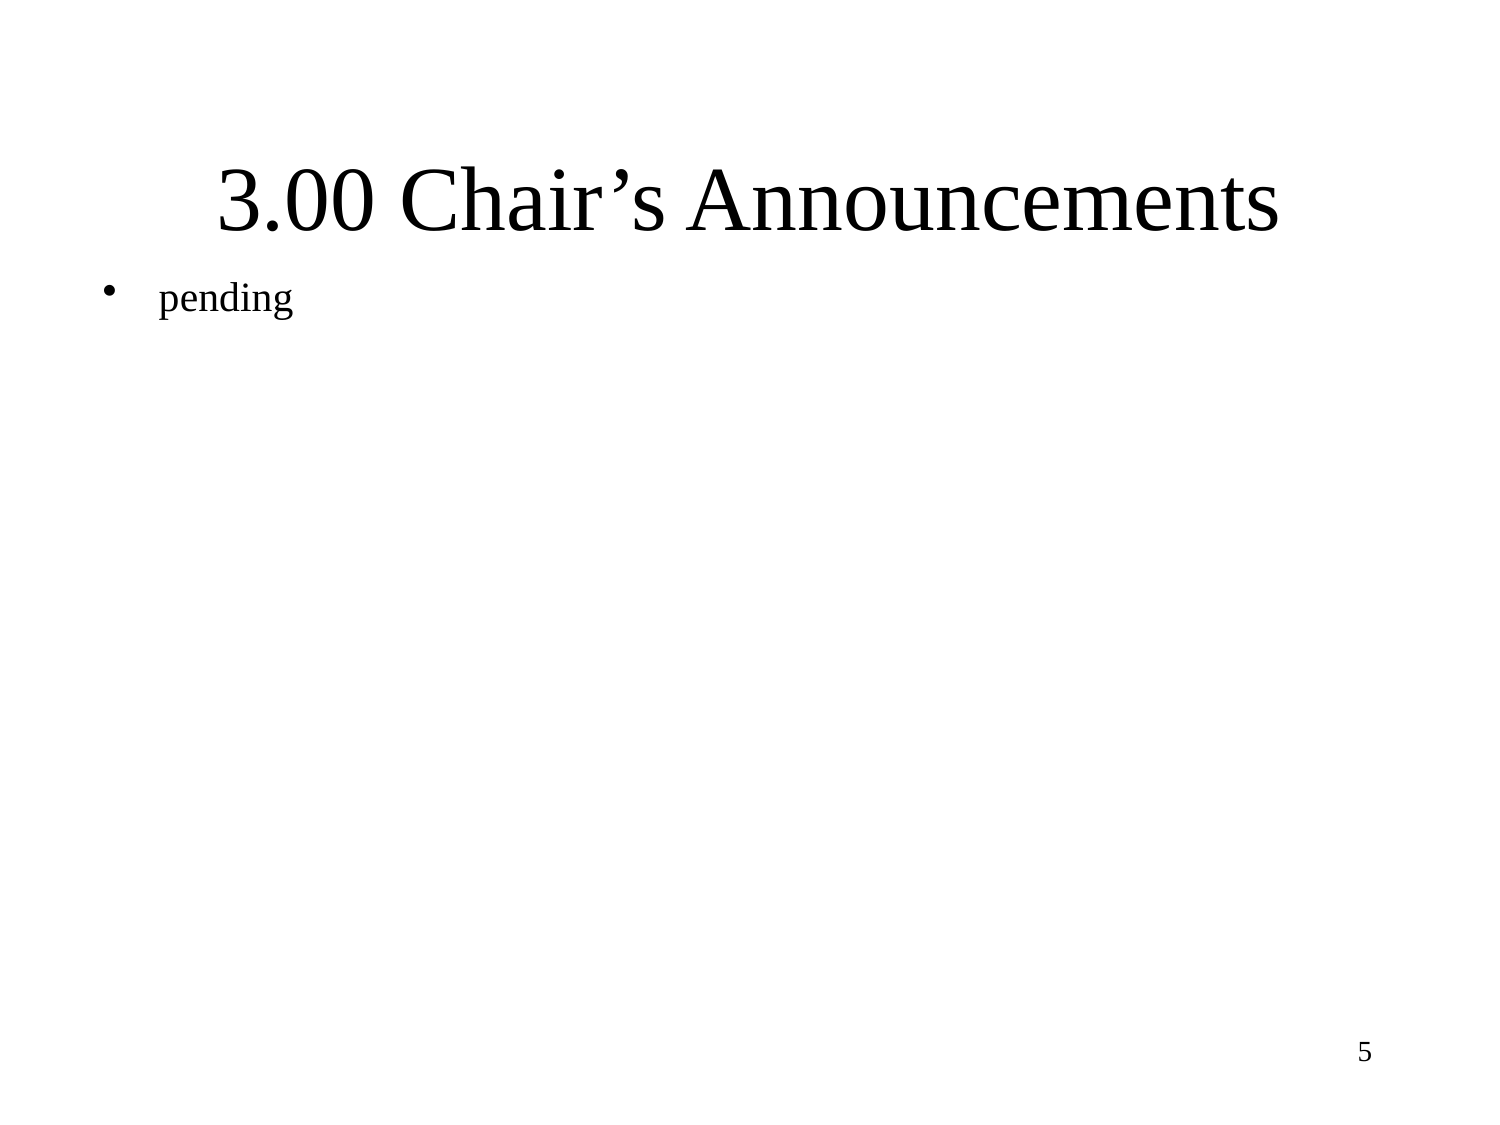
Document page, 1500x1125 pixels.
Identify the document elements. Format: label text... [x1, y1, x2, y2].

title 3.00 Chair’s Announcements [112, 99, 1388, 262]
slide_number 5 [1074, 1024, 1388, 1101]
list pending [87, 262, 1391, 938]
